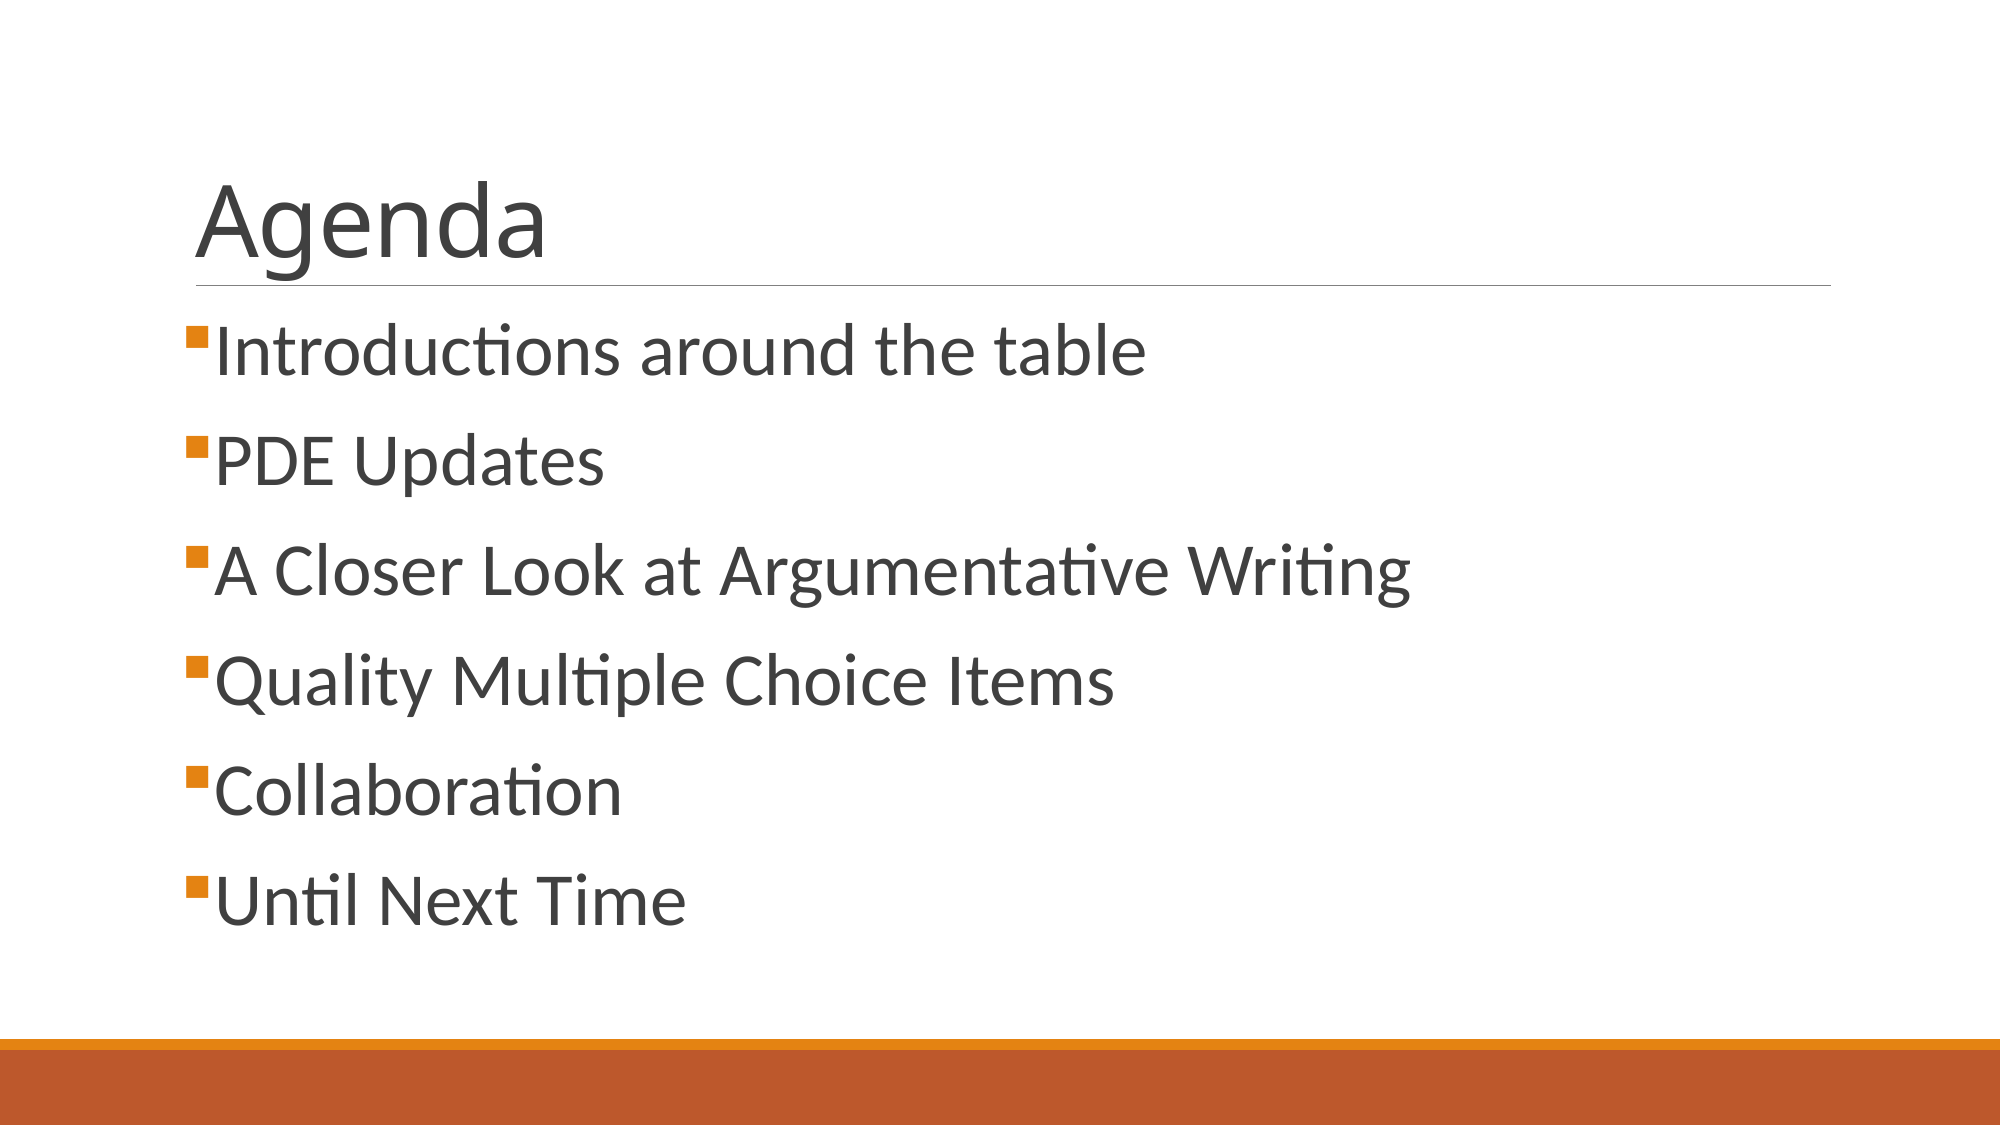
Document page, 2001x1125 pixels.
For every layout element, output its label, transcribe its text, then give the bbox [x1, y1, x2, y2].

title Agenda [180, 47, 1830, 285]
list Introductions around the table PDE Updates A Closer Look at Argumentative Writing Quality Multiple Choice Items Collaboration Until Next Time [180, 302, 1830, 963]
